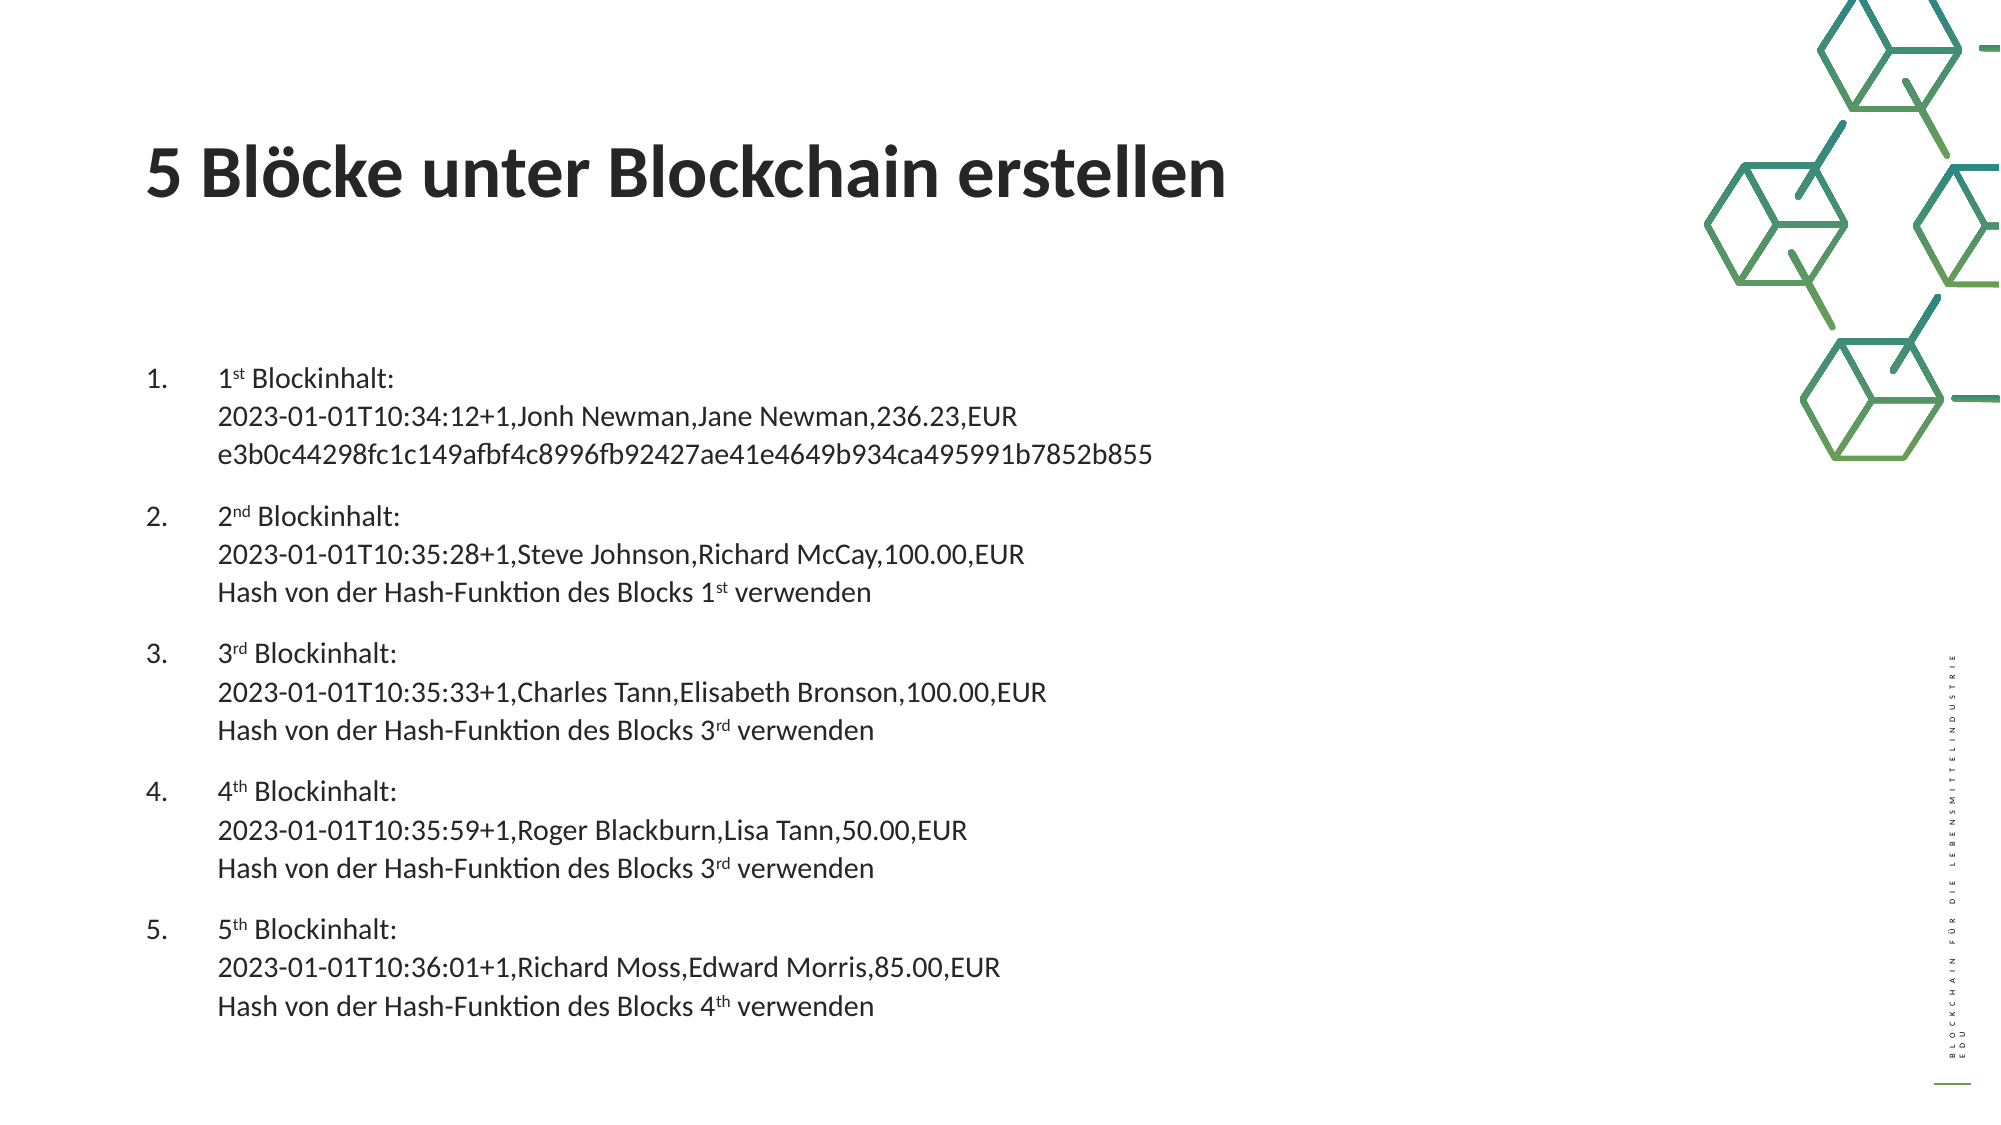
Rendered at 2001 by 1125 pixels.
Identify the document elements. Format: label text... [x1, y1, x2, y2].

list 5 Blöcke unter Blockchain erstellen [130, 124, 1704, 337]
list 1st Blockinhalt: 2023-01-01T10:34:12+1,Jonh Newman,Jane Newman,236.23,EUR e3b0c44298fc1c149afbf4c8996fb92427ae41e4649b934ca495991b7852b855 2nd Blockinhalt: 2023-01-01T10:35:28+1,Steve Johnson,Richard McCay,100.00,EUR Hash von der Hash-Funktion des Blocks 1st verwenden 3rd Blockinhalt: 2023-01-01T10:35:33+1,Charles Tann,Elisabeth Bronson,100.00,EUR Hash von der Hash-Funktion des Blocks 3rd verwenden 4th Blockinhalt: 2023-01-01T10:35:59+1,Roger Blackburn,Lisa Tann,50.00,EUR Hash von der Hash-Funktion des Blocks 3rd verwenden 5th Blockinhalt: 2023-01-01T10:36:01+1,Richard Moss,Edward Morris,85.00,EUR Hash von der Hash-Funktion des Blocks 4th verwenden [130, 348, 1869, 1035]
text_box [1704, 0, 2000, 461]
